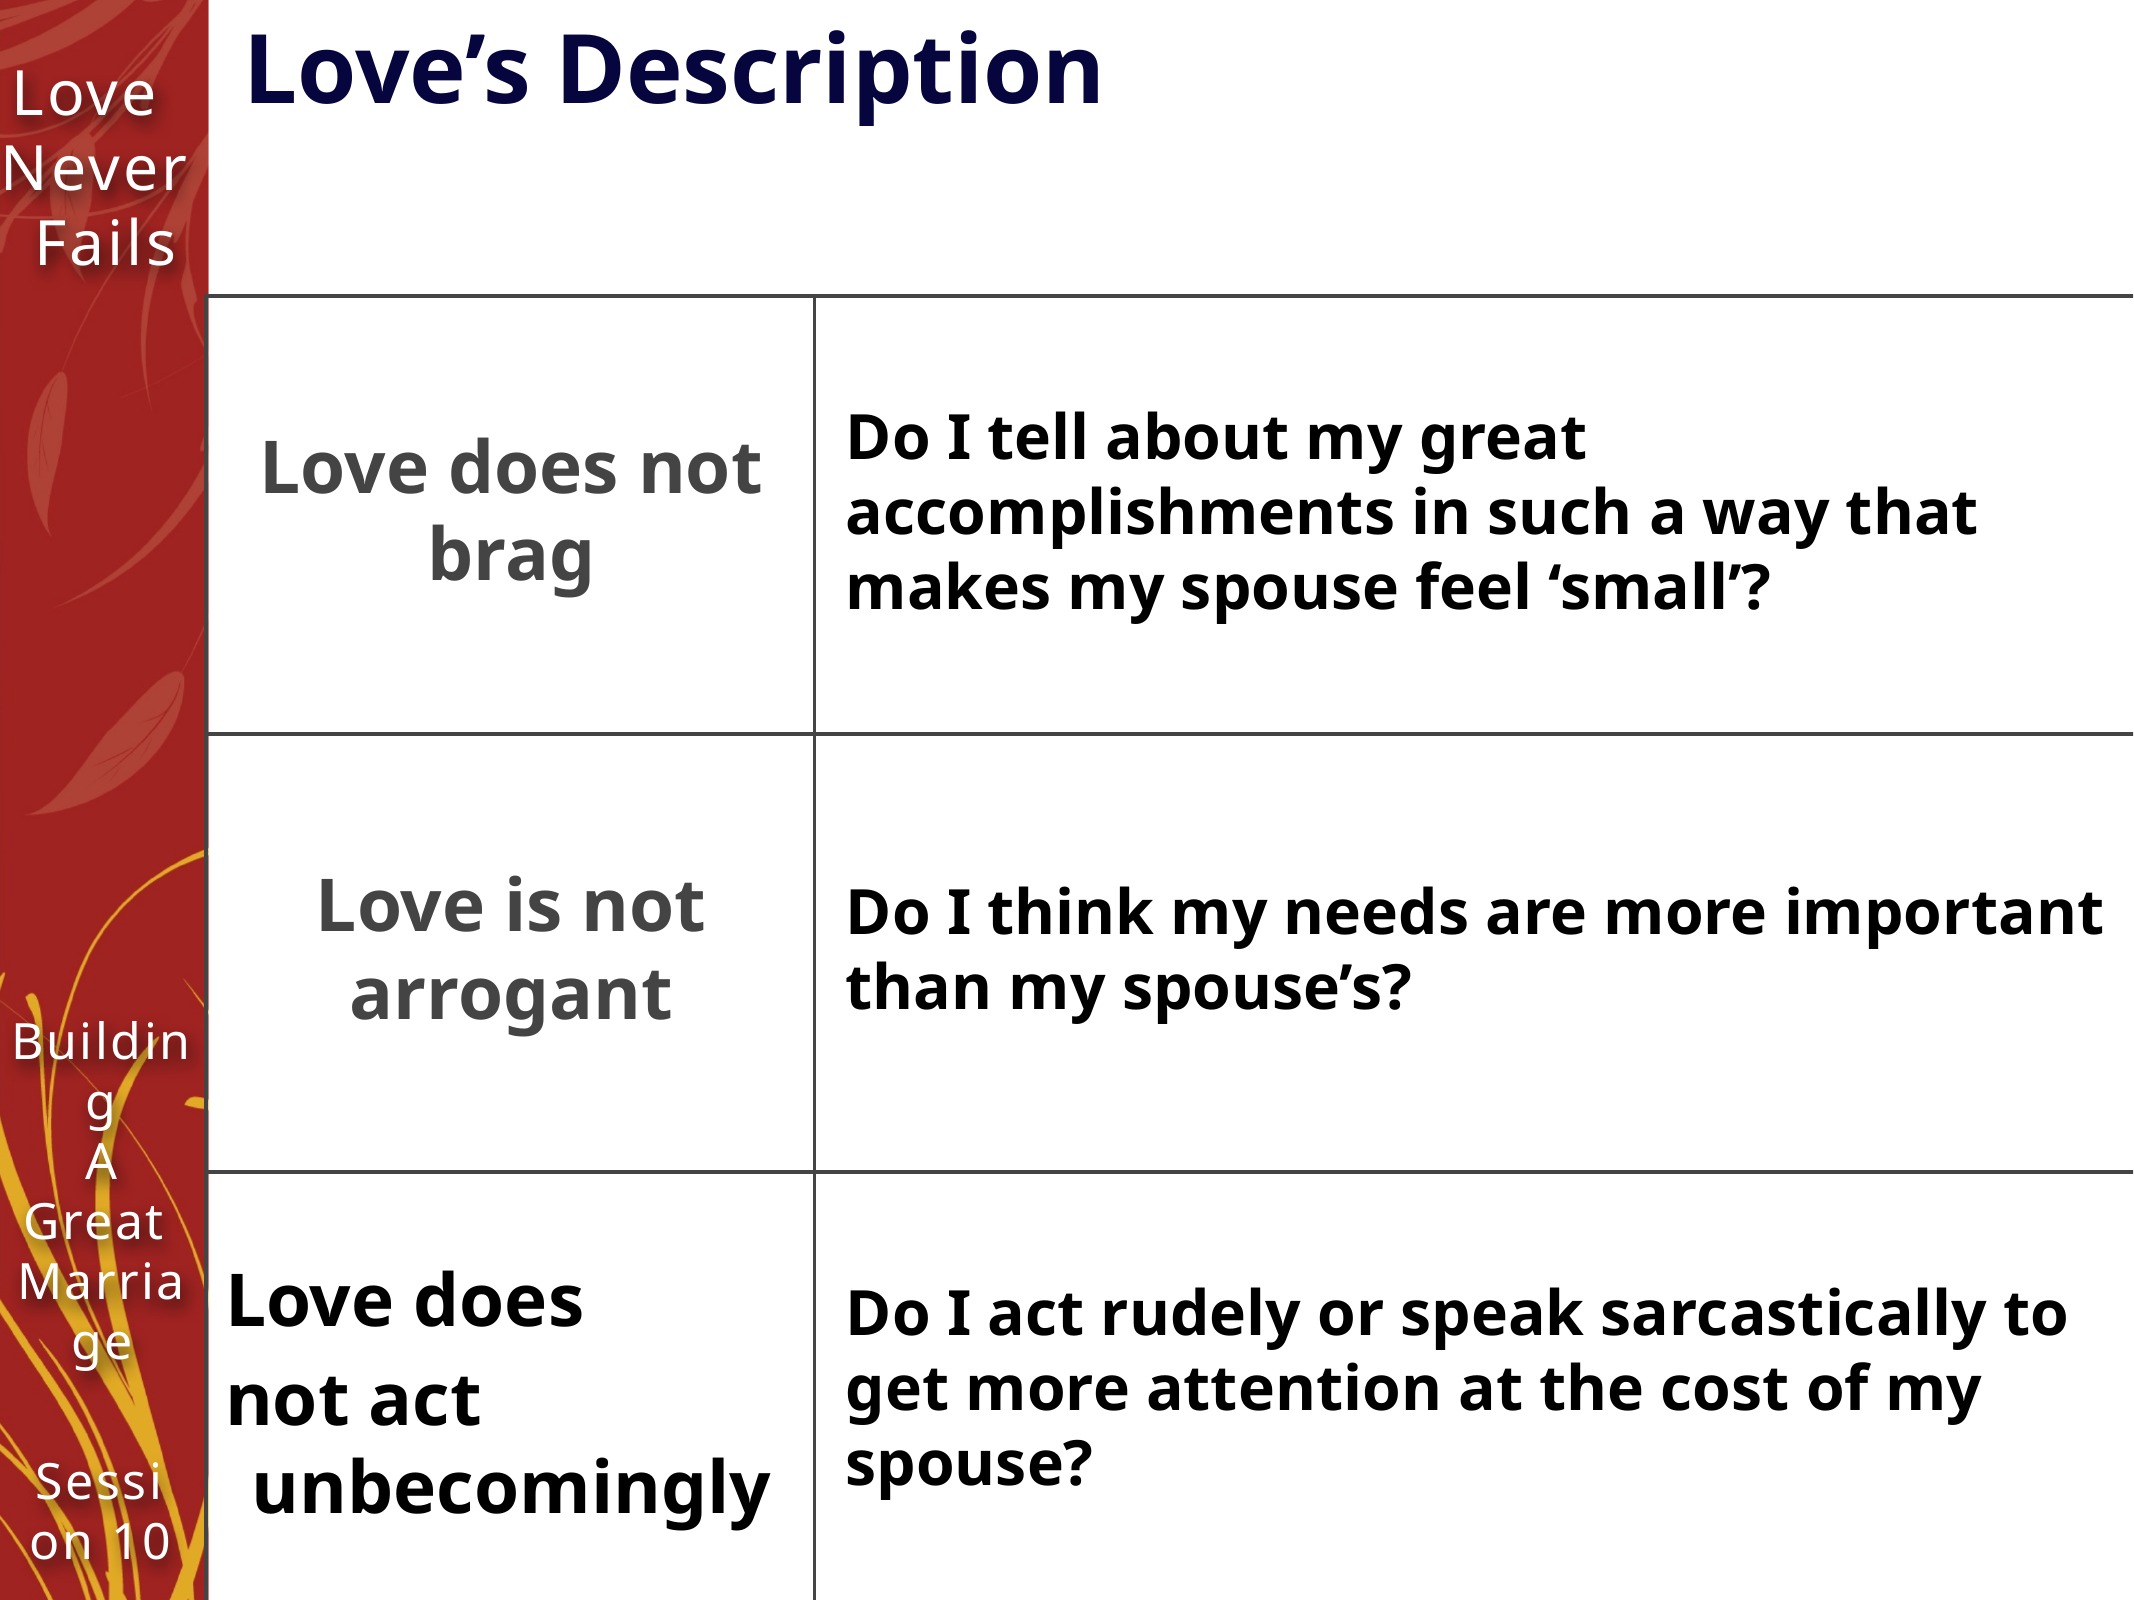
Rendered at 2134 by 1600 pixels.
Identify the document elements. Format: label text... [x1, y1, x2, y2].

table_cell Love is not arrogant [208, 736, 813, 1170]
table_cell Do I think my needs are more important than my spouse’s? [816, 736, 2134, 1170]
table_cell Love does not act unbecomingly [208, 1174, 813, 1600]
table_header Do I tell about my great accomplishments in such a way that makes my spouse feel ‘small’? [816, 298, 2134, 732]
text_box Love’s Description [235, 0, 1896, 132]
picture [0, 0, 208, 1600]
table_header Love does not brag [208, 298, 813, 732]
table_cell Do I act rudely or speak sarcastically to get more attention at the cost of my spouse? [816, 1174, 2134, 1600]
